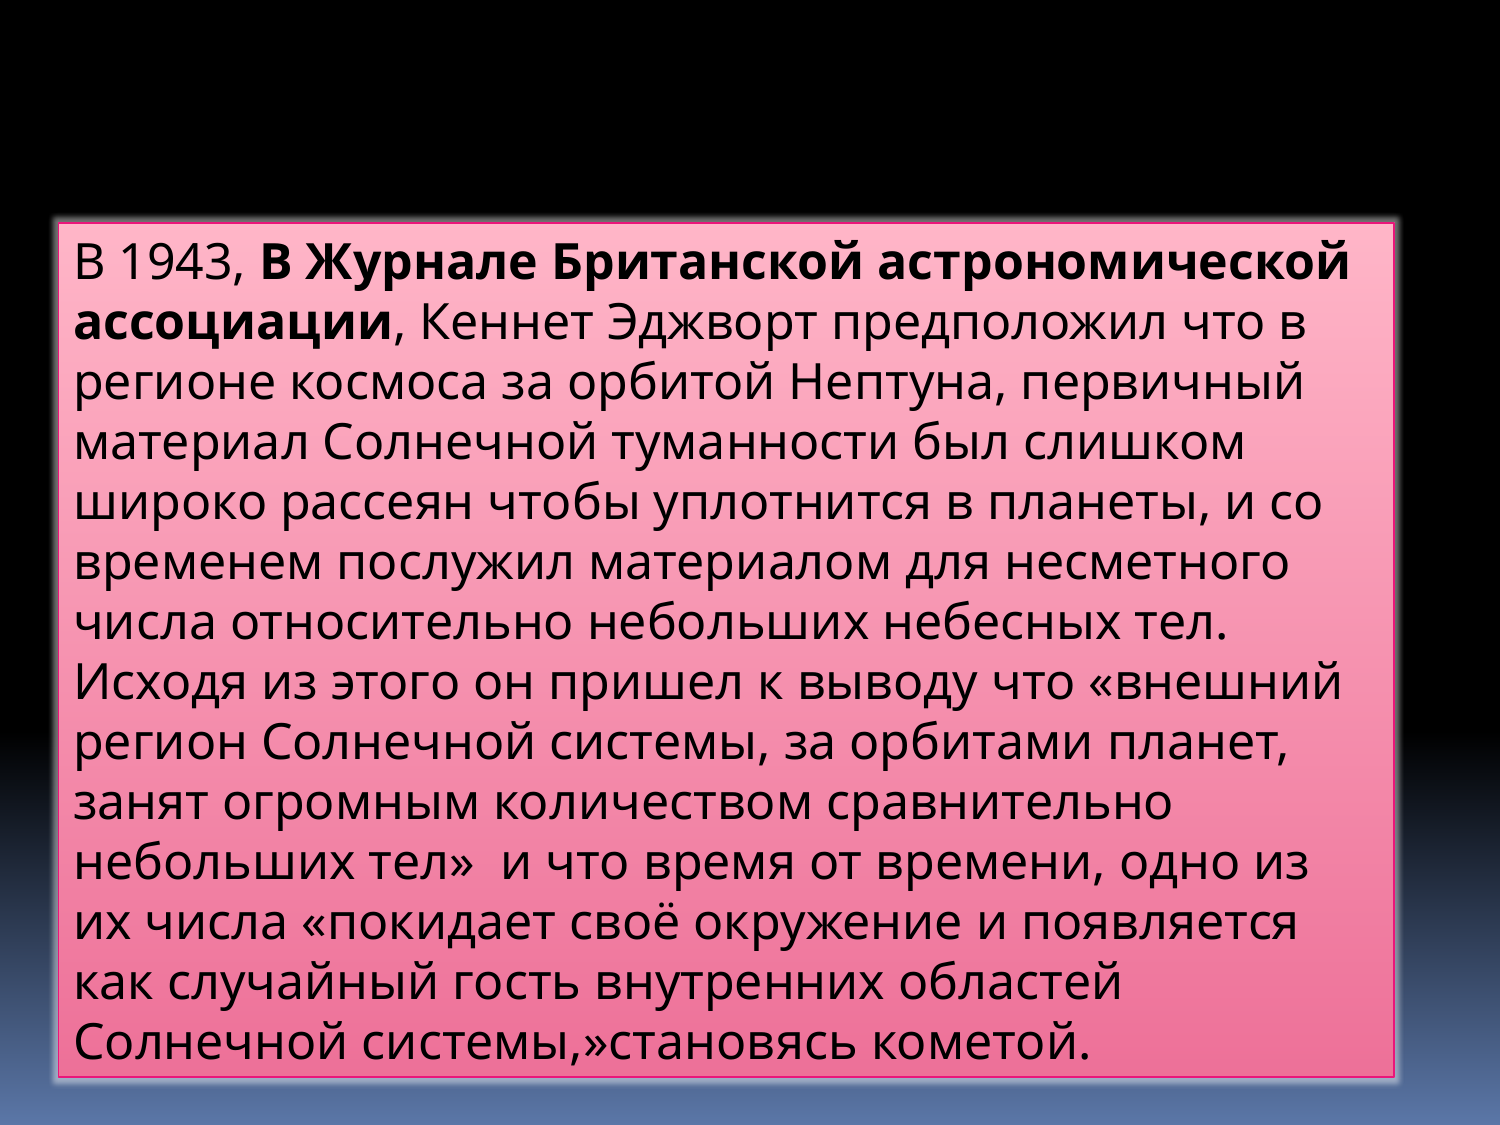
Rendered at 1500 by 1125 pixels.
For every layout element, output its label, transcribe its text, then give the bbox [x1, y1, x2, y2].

text_box В 1943, В Журнале Британской астрономической ассоциации, Кеннет Эджворт предположил что в регионе космоса за орбитой Нептуна, первичный материал Солнечной туманности был слишком широко рассеян чтобы уплотнится в планеты, и со временем послужил материалом для несметного числа относительно небольших небесных тел. Исходя из этого он пришел к выводу что «внешний регион Солнечной системы, за орбитами планет, занят огромным количеством сравнительно небольших тел» и что время от времени, одно из их числа «покидает своё окружение и появляется как случайный гость внутренних областей Солнечной системы,»становясь кометой. [58, 222, 1395, 1078]
